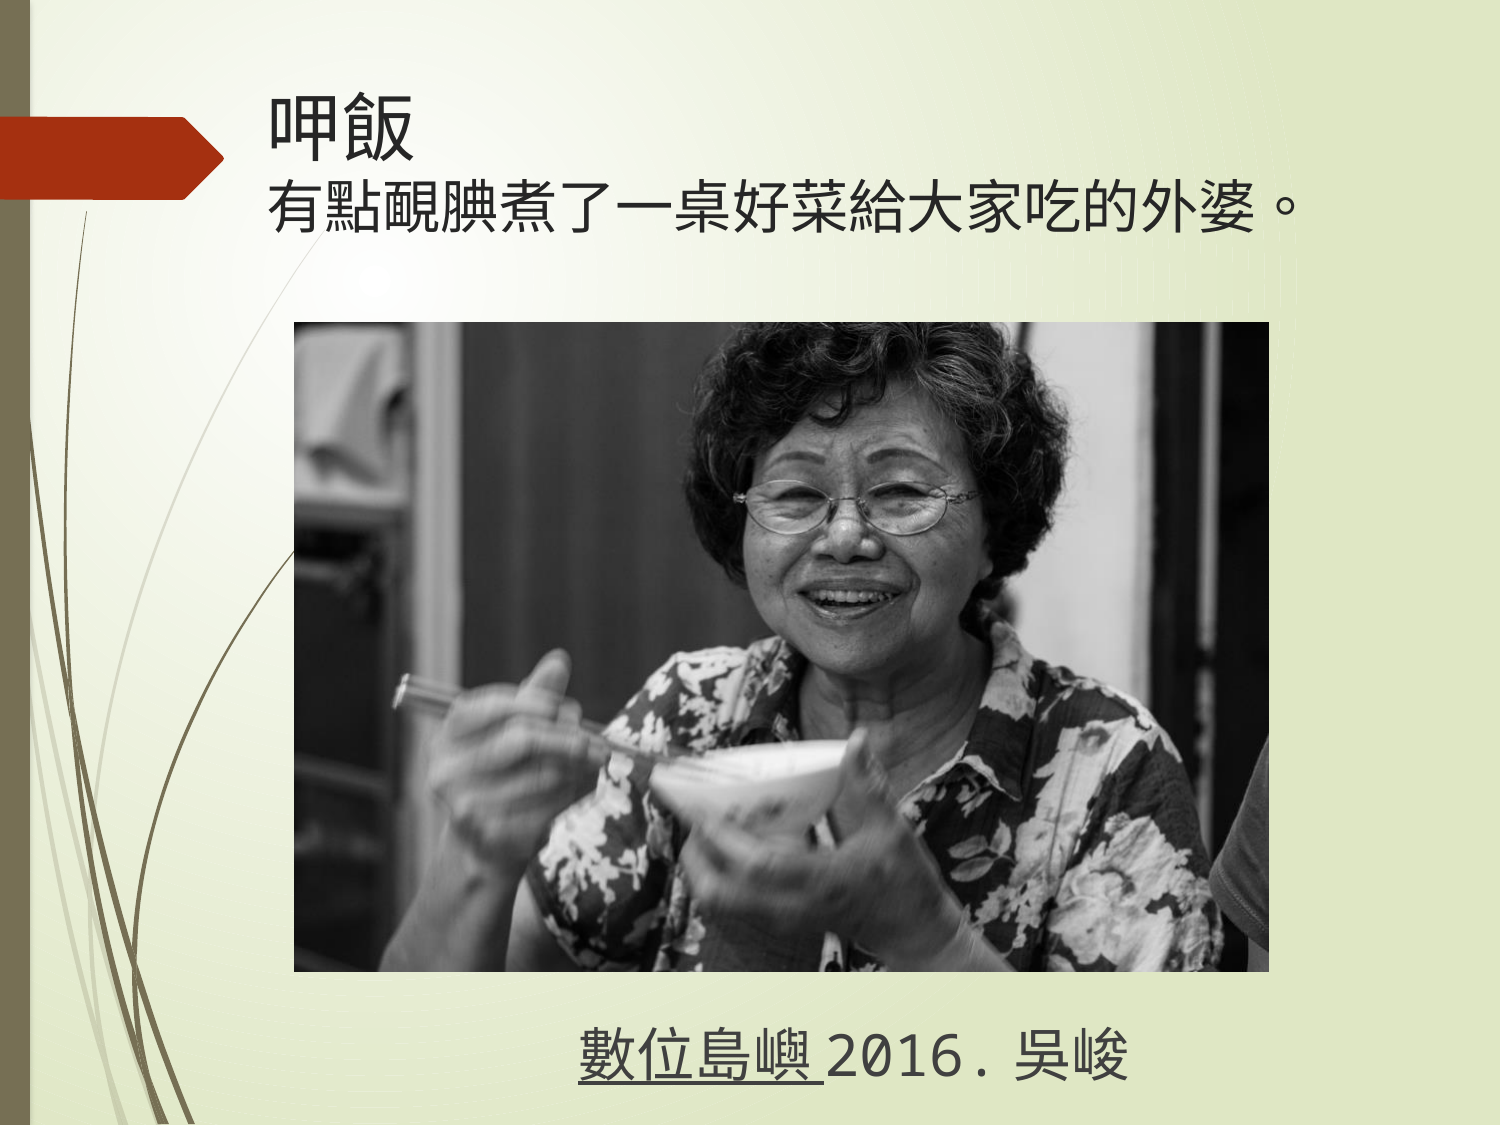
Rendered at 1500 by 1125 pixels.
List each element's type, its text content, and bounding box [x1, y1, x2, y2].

text_box 數位島嶼 2016.吳峻 [563, 1010, 1170, 1100]
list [293, 321, 1269, 972]
title 呷飯 有點靦腆煮了一桌好菜給大家吃的外婆。 [251, 73, 1438, 284]
